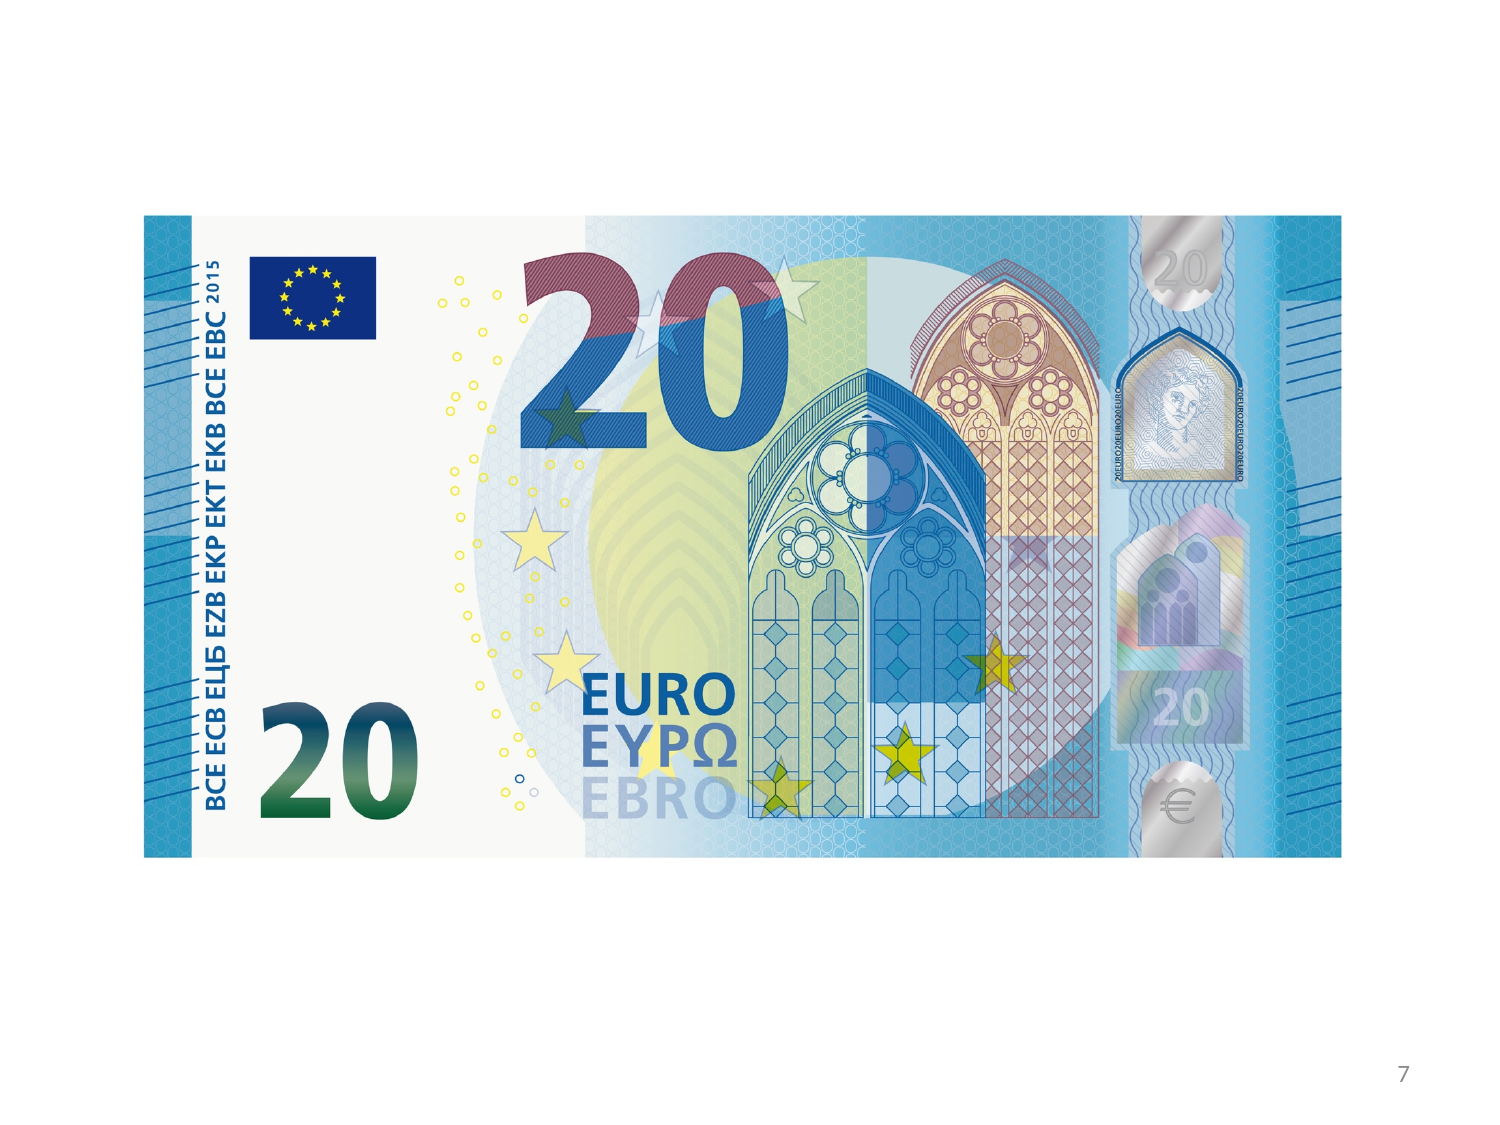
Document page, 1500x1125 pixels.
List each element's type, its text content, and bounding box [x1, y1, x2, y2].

picture [81, 156, 1404, 914]
slide_number 7 [1074, 1042, 1425, 1103]
